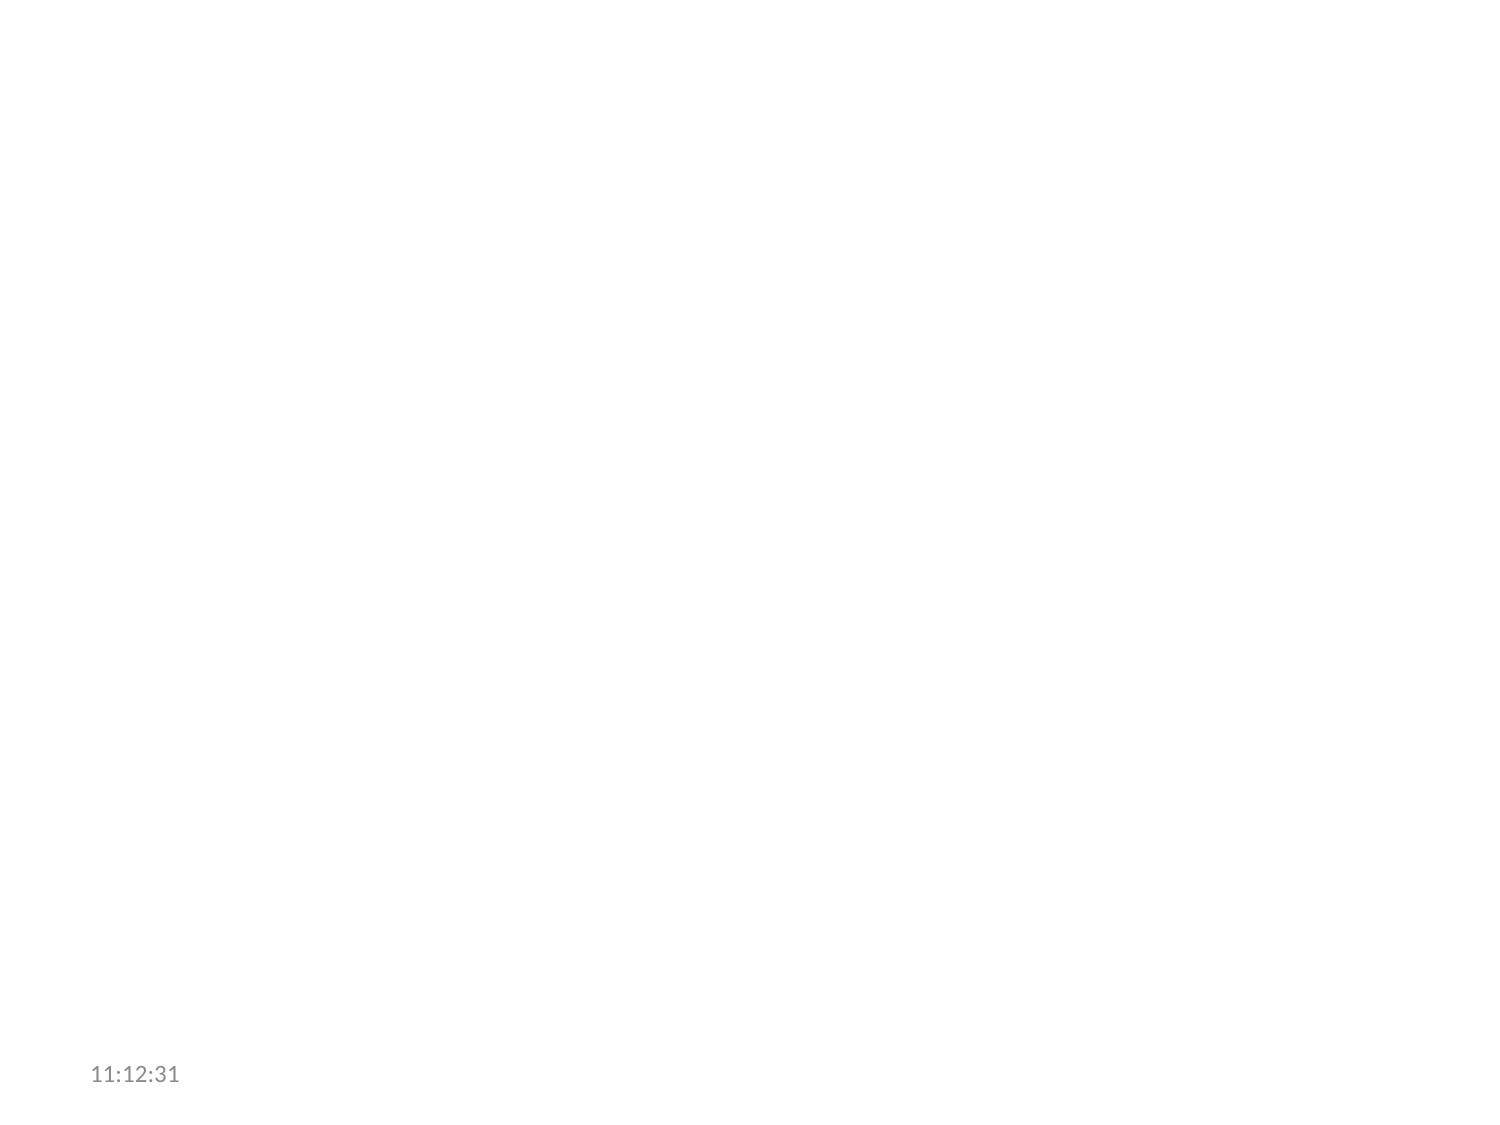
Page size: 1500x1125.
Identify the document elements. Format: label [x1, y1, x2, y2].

slide_number [75, 1042, 425, 1103]
